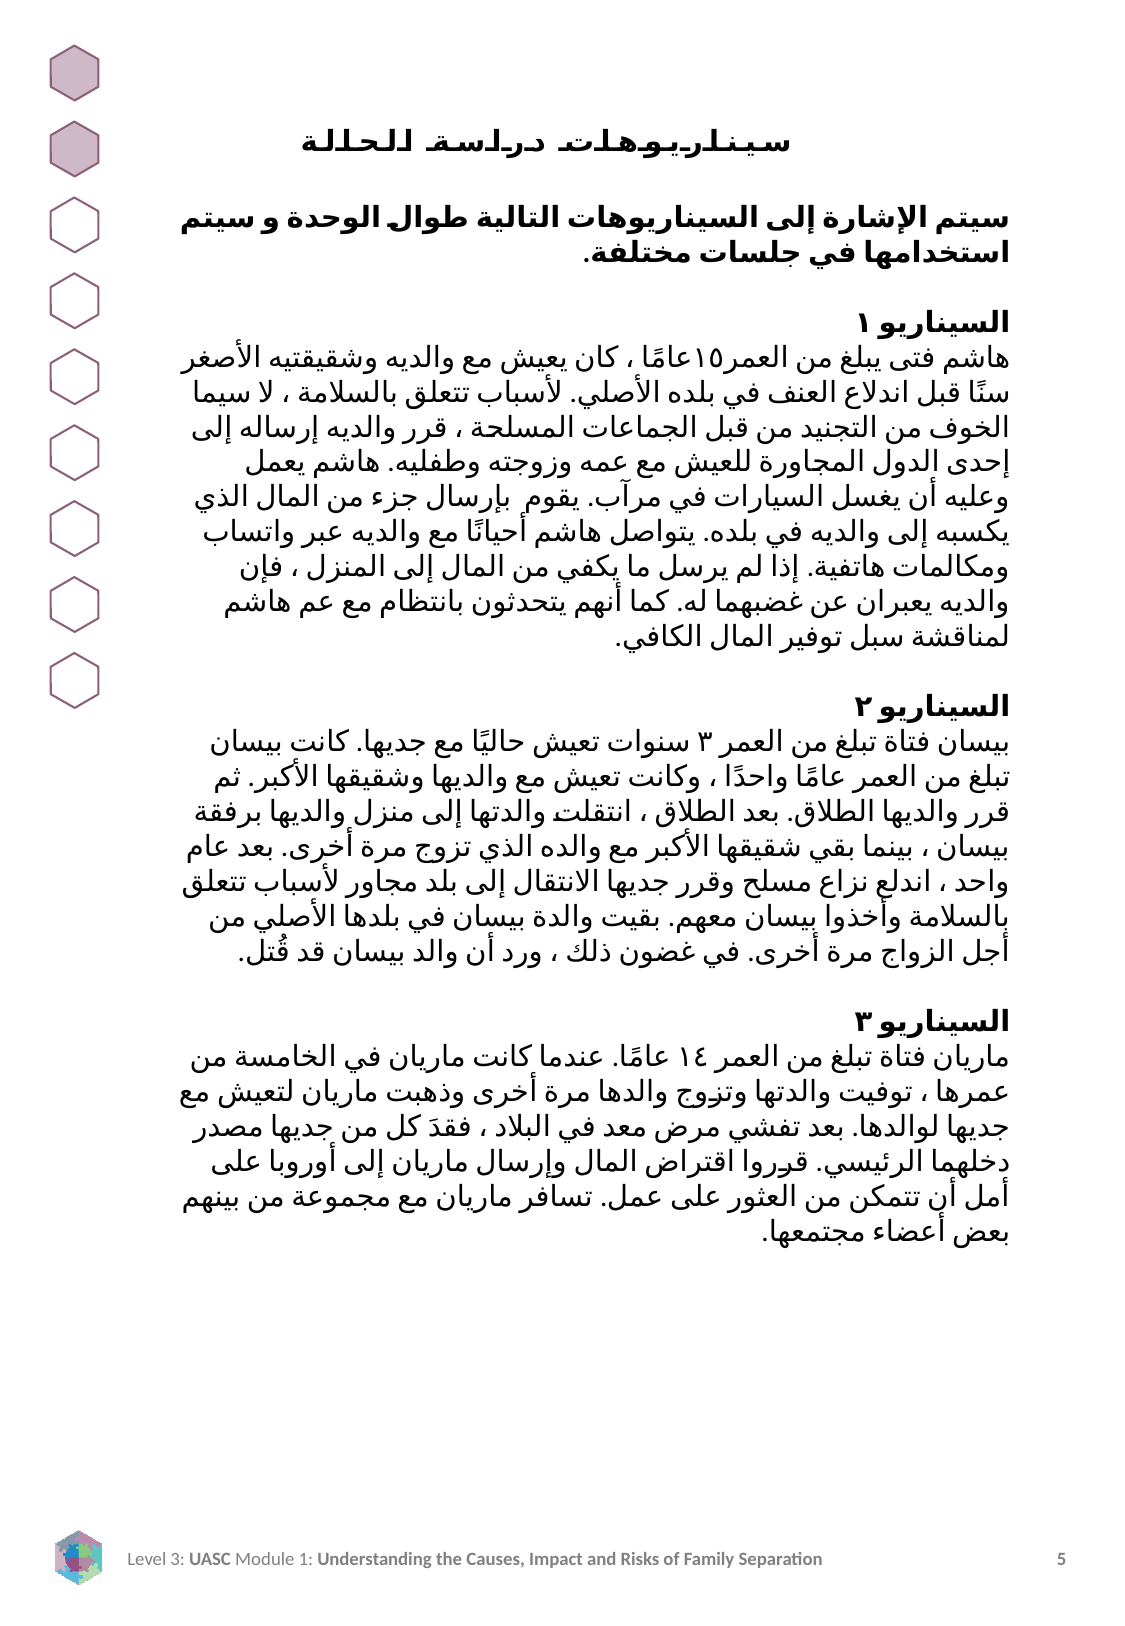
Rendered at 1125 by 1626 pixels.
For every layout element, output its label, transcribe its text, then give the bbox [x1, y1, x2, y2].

text_box سيناريوهات دراسة الحالة [163, 114, 929, 165]
text_box [48, 499, 101, 558]
text_box سيتم الإشارة إلى السيناريوهات التالية طوال الوحدة و سيتم استخدامها في جلسات مختلفة. السيناريو ١ هاشم فتى يبلغ من العمر١٥عامًا ، كان يعيش مع والديه وشقيقتيه الأصغر سنًا قبل اندلاع العنف في بلده الأصلي. لأسباب تتعلق بالسلامة ، لا سيما الخوف من التجنيد من قبل الجماعات المسلحة ، قرر والديه إرساله إلى إحدى الدول المجاورة للعيش مع عمه وزوجته وطفليه. هاشم يعمل وعليه أن يغسل السيارات في مرآب. يقوم بإرسال جزء من المال الذي يكسبه إلى والديه في بلده. يتواصل هاشم أحيانًا مع والديه عبر واتساب ومكالمات هاتفية. إذا لم يرسل ما يكفي من المال إلى المنزل ، فإن والديه يعبران عن غضبهما له. كما أنهم يتحدثون بانتظام مع عم هاشم لمناقشة سبل توفير المال الكافي. السيناريو ٢ بيسان فتاة تبلغ من العمر ٣ سنوات تعيش حاليًا مع جديها. كانت بيسان تبلغ من العمر عامًا واحدًا ، وكانت تعيش مع والديها وشقيقها الأكبر. ثم قرر والديها الطلاق. بعد الطلاق ، انتقلت والدتها إلى منزل والديها برفقة بيسان ، بينما بقي شقيقها الأكبر مع والده الذي تزوج مرة أخرى. بعد عام واحد ، اندلع نزاع مسلح وقرر جديها الانتقال إلى بلد مجاور لأسباب تتعلق بالسلامة وأخذوا بيسان معهم. بقيت والدة بيسان في بلدها الأصلي من أجل الزواج مرة أخرى. في غضون ذلك ، ورد أن والد بيسان قد قُتل. السيناريو ٣ ماريان فتاة تبلغ من العمر ١٤ عامًا. عندما كانت ماريان في الخامسة من عمرها ، توفيت والدتها وتزوج والدها مرة أخرى وذهبت ماريان لتعيش مع جديها لوالدها. بعد تفشي مرض معد في البلاد ، فقدَ كل من جديها مصدر دخلهما الرئيسي. قرروا اقتراض المال وإرسال ماريان إلى أوروبا على أمل أن تتمكن من العثور على عمل. تسافر ماريان مع مجموعة من بينهم بعض أعضاء مجتمعها. [163, 190, 1026, 1255]
text_box [48, 347, 101, 406]
text_box [48, 651, 101, 710]
text_box [48, 575, 101, 634]
text_box [48, 43, 101, 103]
text_box [48, 423, 101, 482]
text_box [48, 271, 101, 331]
text_box [48, 119, 101, 179]
text_box [48, 195, 101, 255]
picture [55, 1530, 102, 1585]
